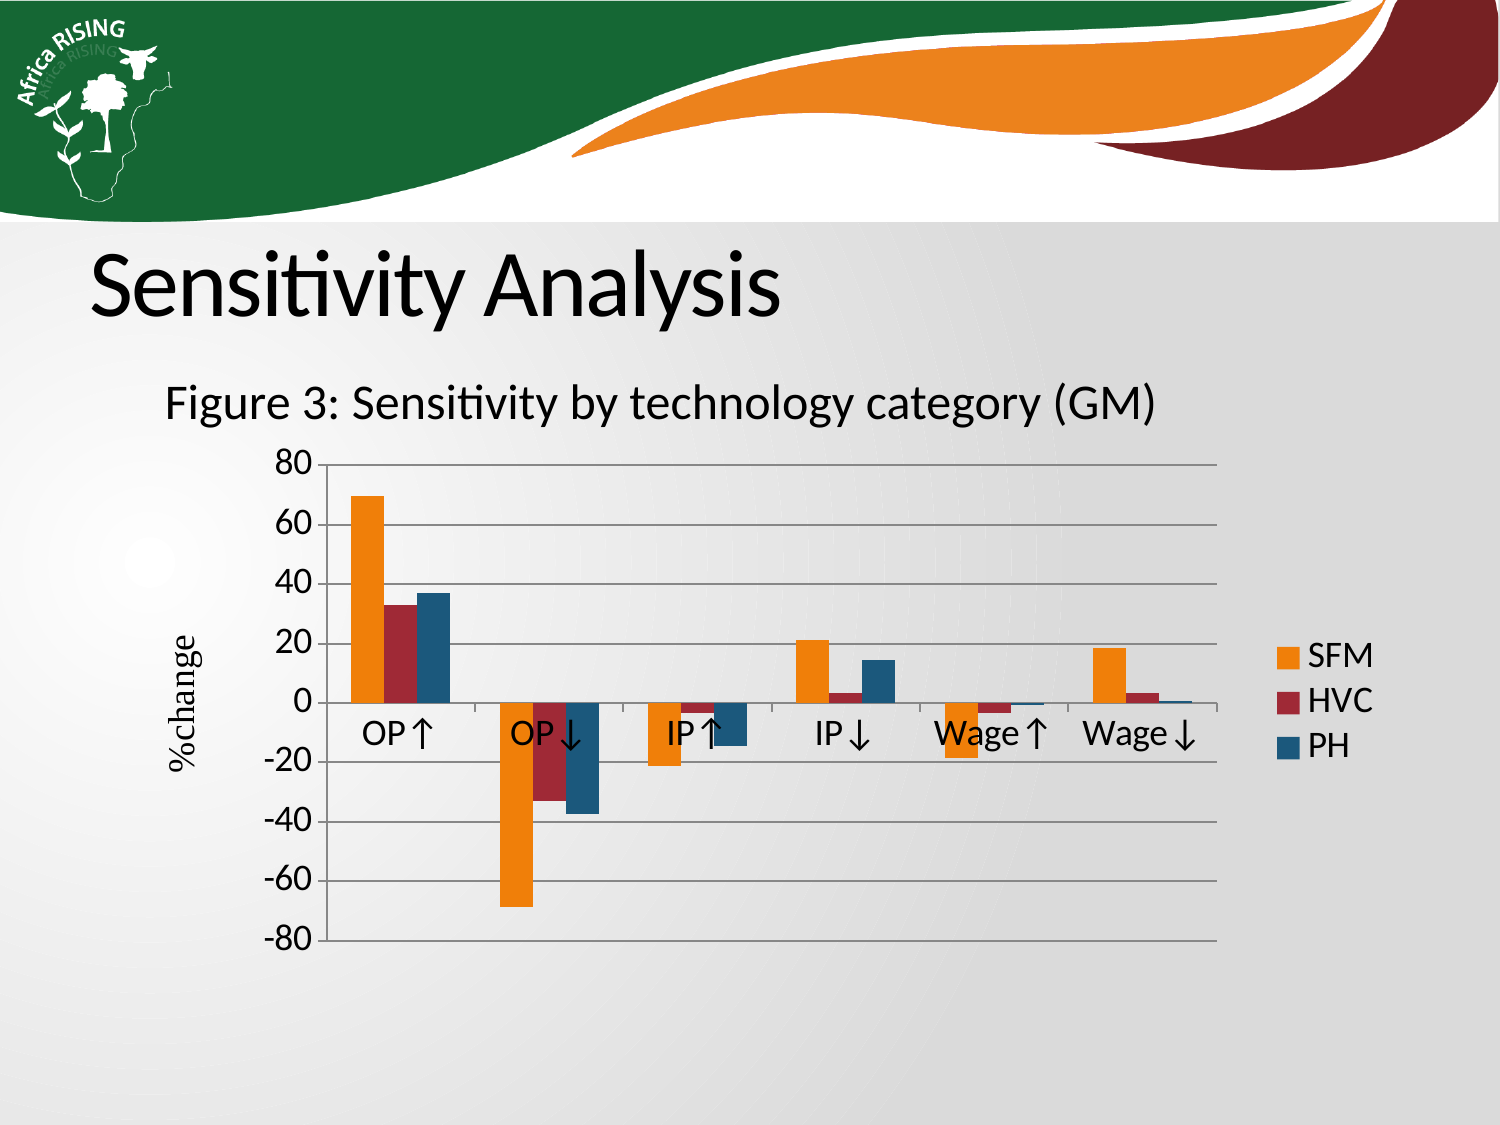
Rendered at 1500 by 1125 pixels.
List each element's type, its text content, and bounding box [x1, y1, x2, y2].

picture [0, 0, 1499, 222]
title Sensitivity Analysis [75, 212, 1425, 401]
text_box Figure 3: Sensitivity by technology category (GM) [149, 362, 1275, 430]
chart [124, 437, 1401, 969]
